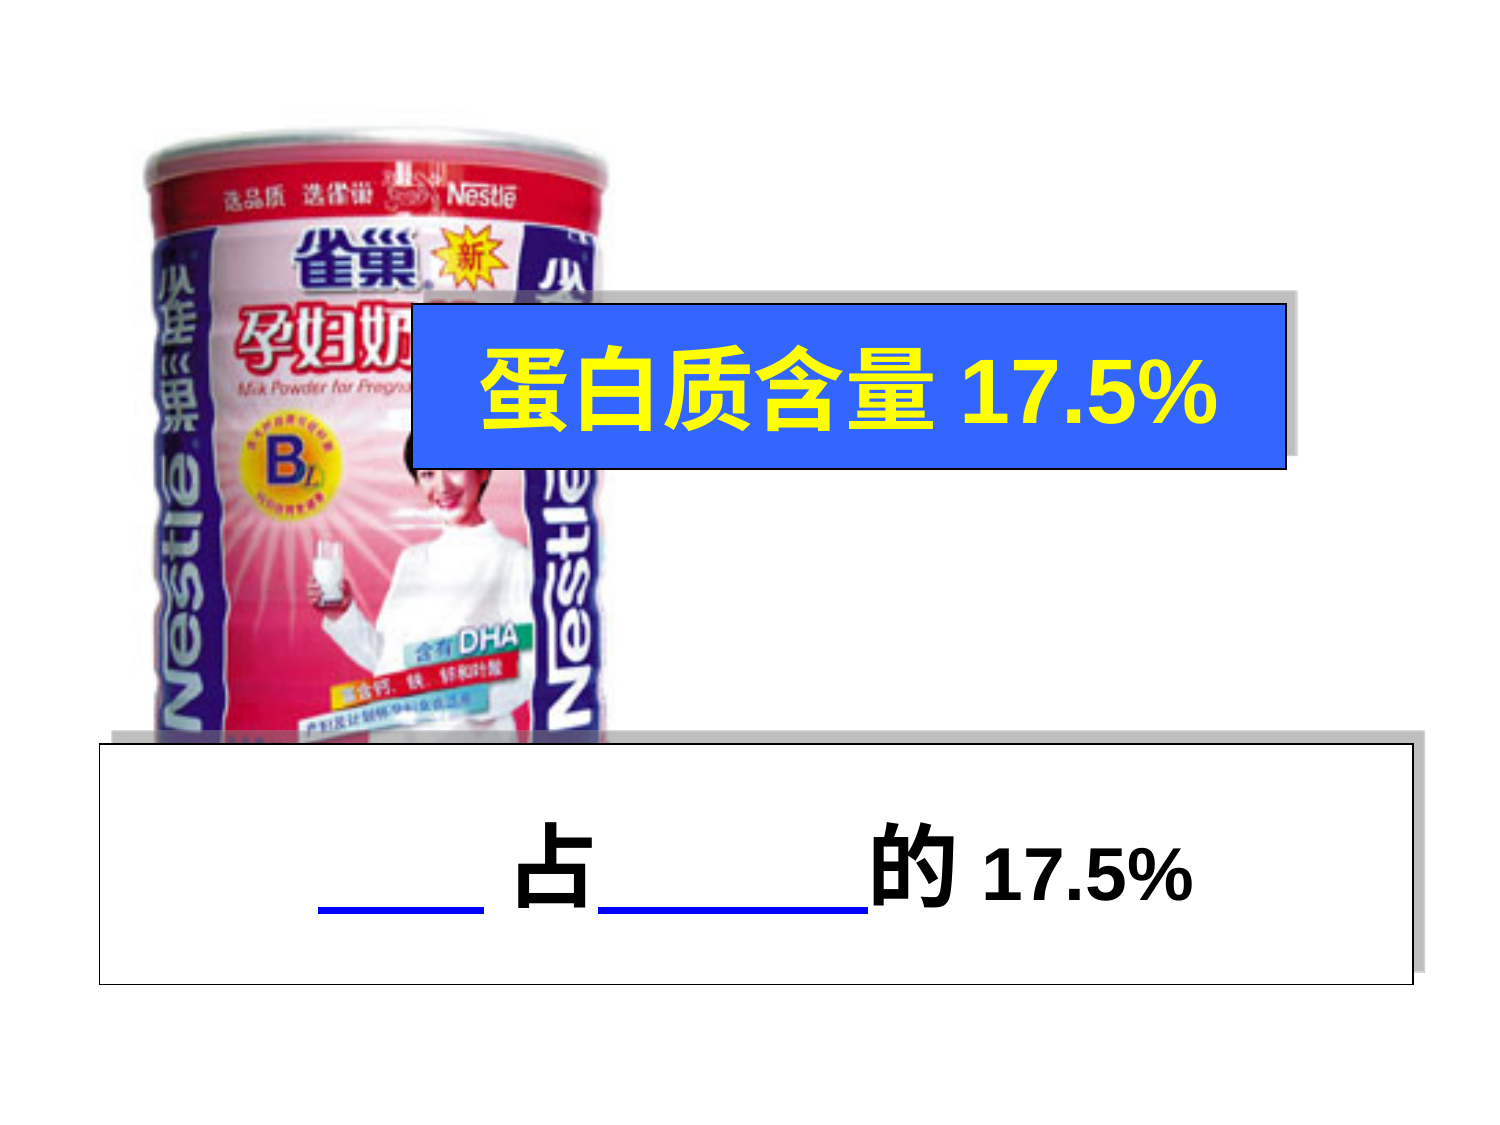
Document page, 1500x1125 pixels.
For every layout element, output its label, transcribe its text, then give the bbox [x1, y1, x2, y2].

text_box [23, 101, 1459, 1071]
picture [44, 108, 731, 794]
text_box 占 的17.5% [99, 743, 1414, 985]
text_box 蛋白质含量17.5% [735, 304, 1287, 470]
